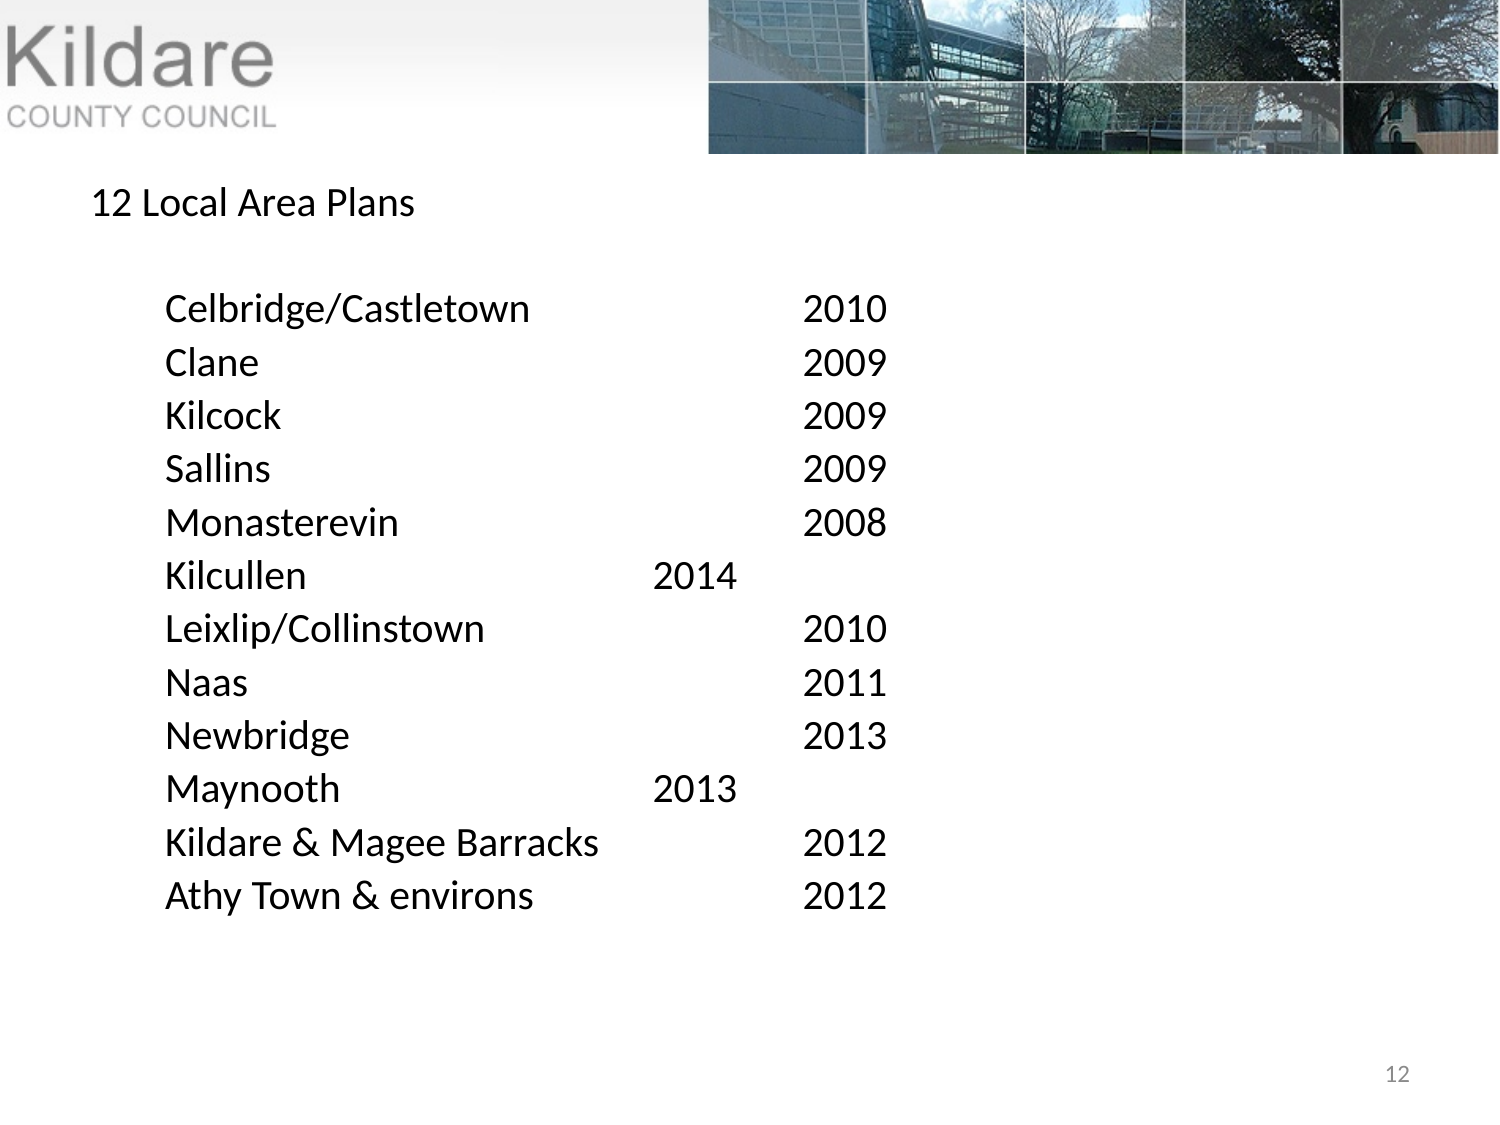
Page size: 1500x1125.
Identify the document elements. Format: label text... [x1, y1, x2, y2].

slide_number 12 [1074, 1042, 1425, 1103]
list 12 Local Area Plans Celbridge/Castletown 2010 Clane 2009 Kilcock 2009 Sallins 2009 Monasterevin 2008 Kilcullen 2014 Leixlip/Collinstown 2010 Naas 2011 Newbridge 2013 Maynooth 2013 Kildare & Magee Barracks 2012 Athy Town & environs 2012 [0, 172, 1427, 1083]
picture [0, 0, 1500, 154]
